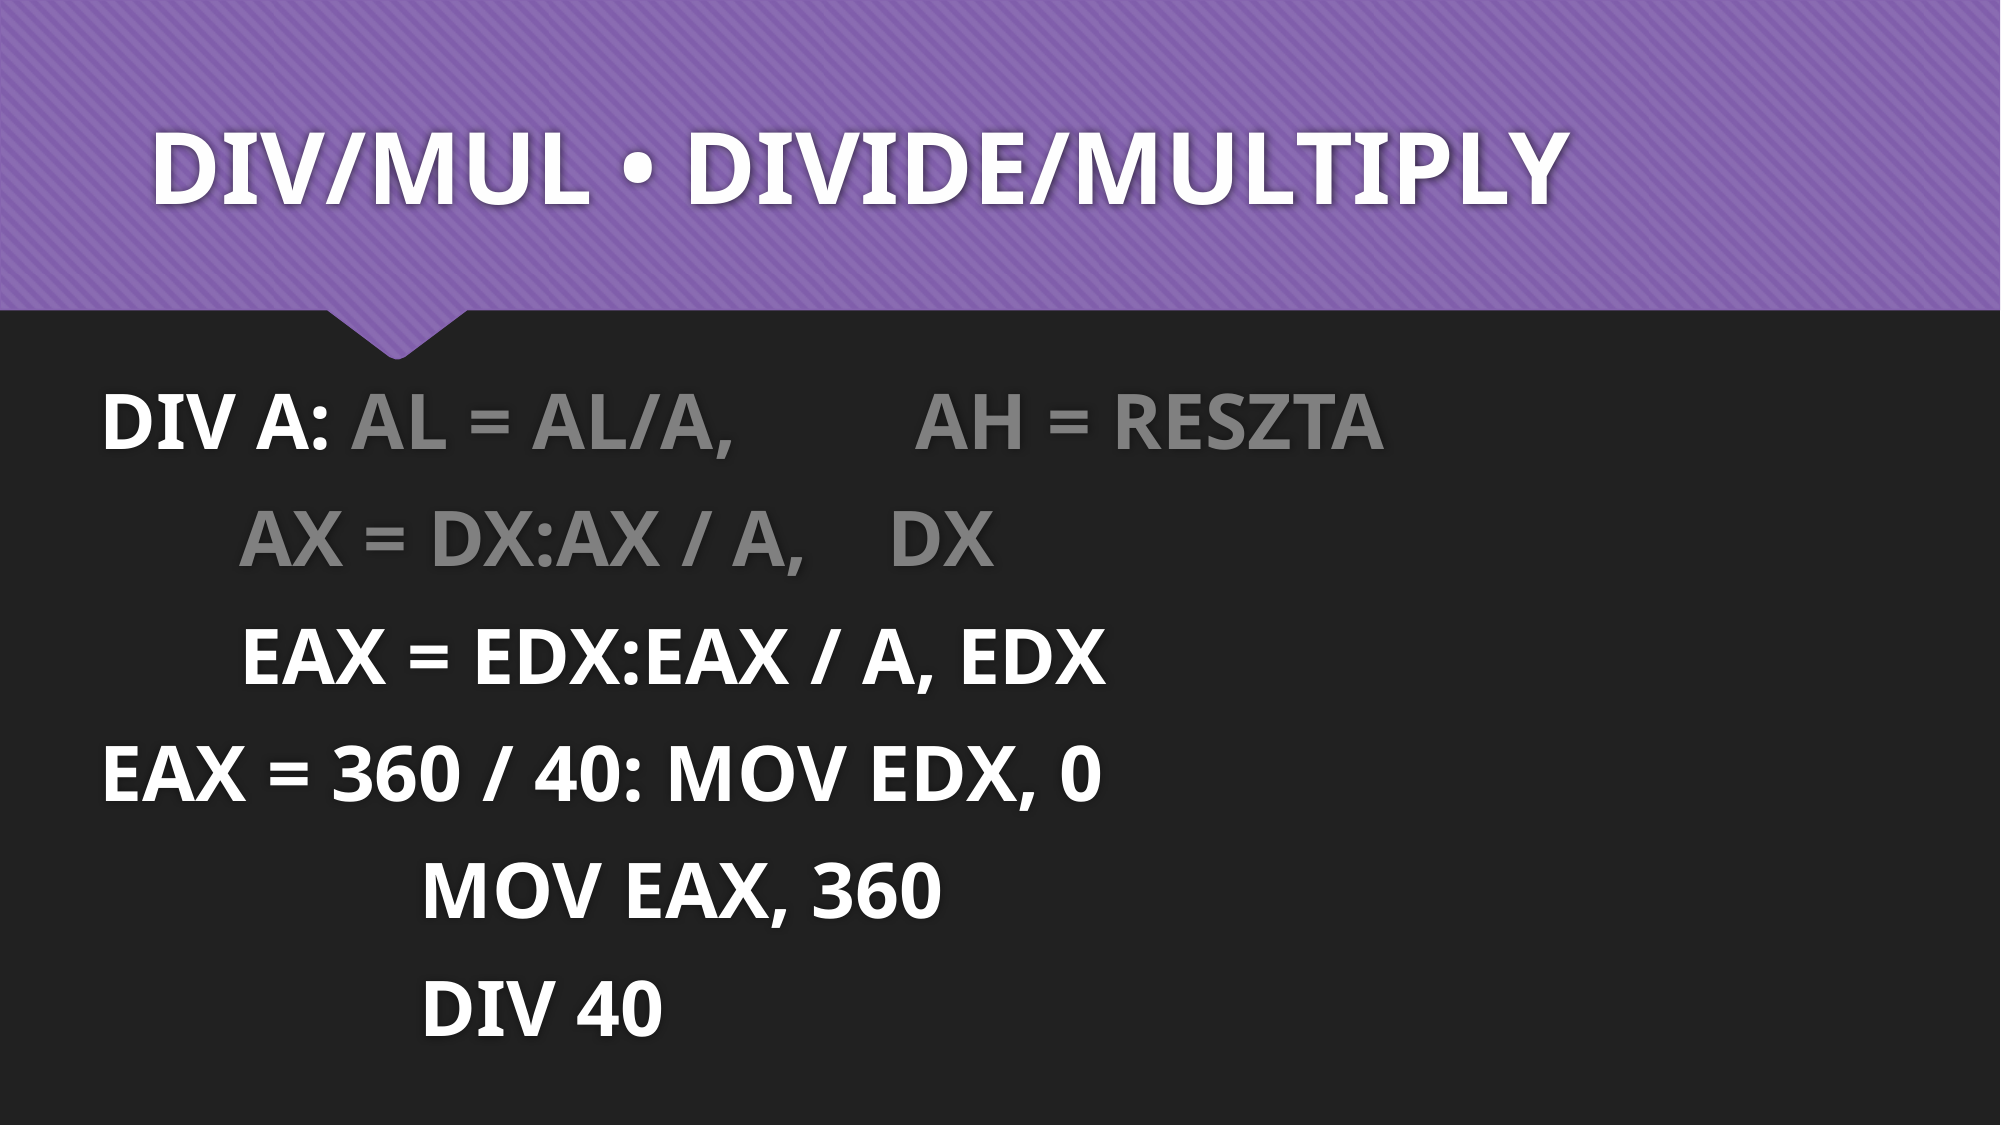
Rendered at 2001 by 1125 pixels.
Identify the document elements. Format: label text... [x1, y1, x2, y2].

title DIV/MUL • DIVIDE/MULTIPLY [132, 73, 1868, 233]
list DIV A: AL = AL/A, AH = RESZTA AX = DX:AX / A, DX EAX = EDX:EAX / A, EDX EAX = 360 / 40: MOV EDX, 0 MOV EAX, 360 DIV 40 [84, 364, 1919, 1060]
